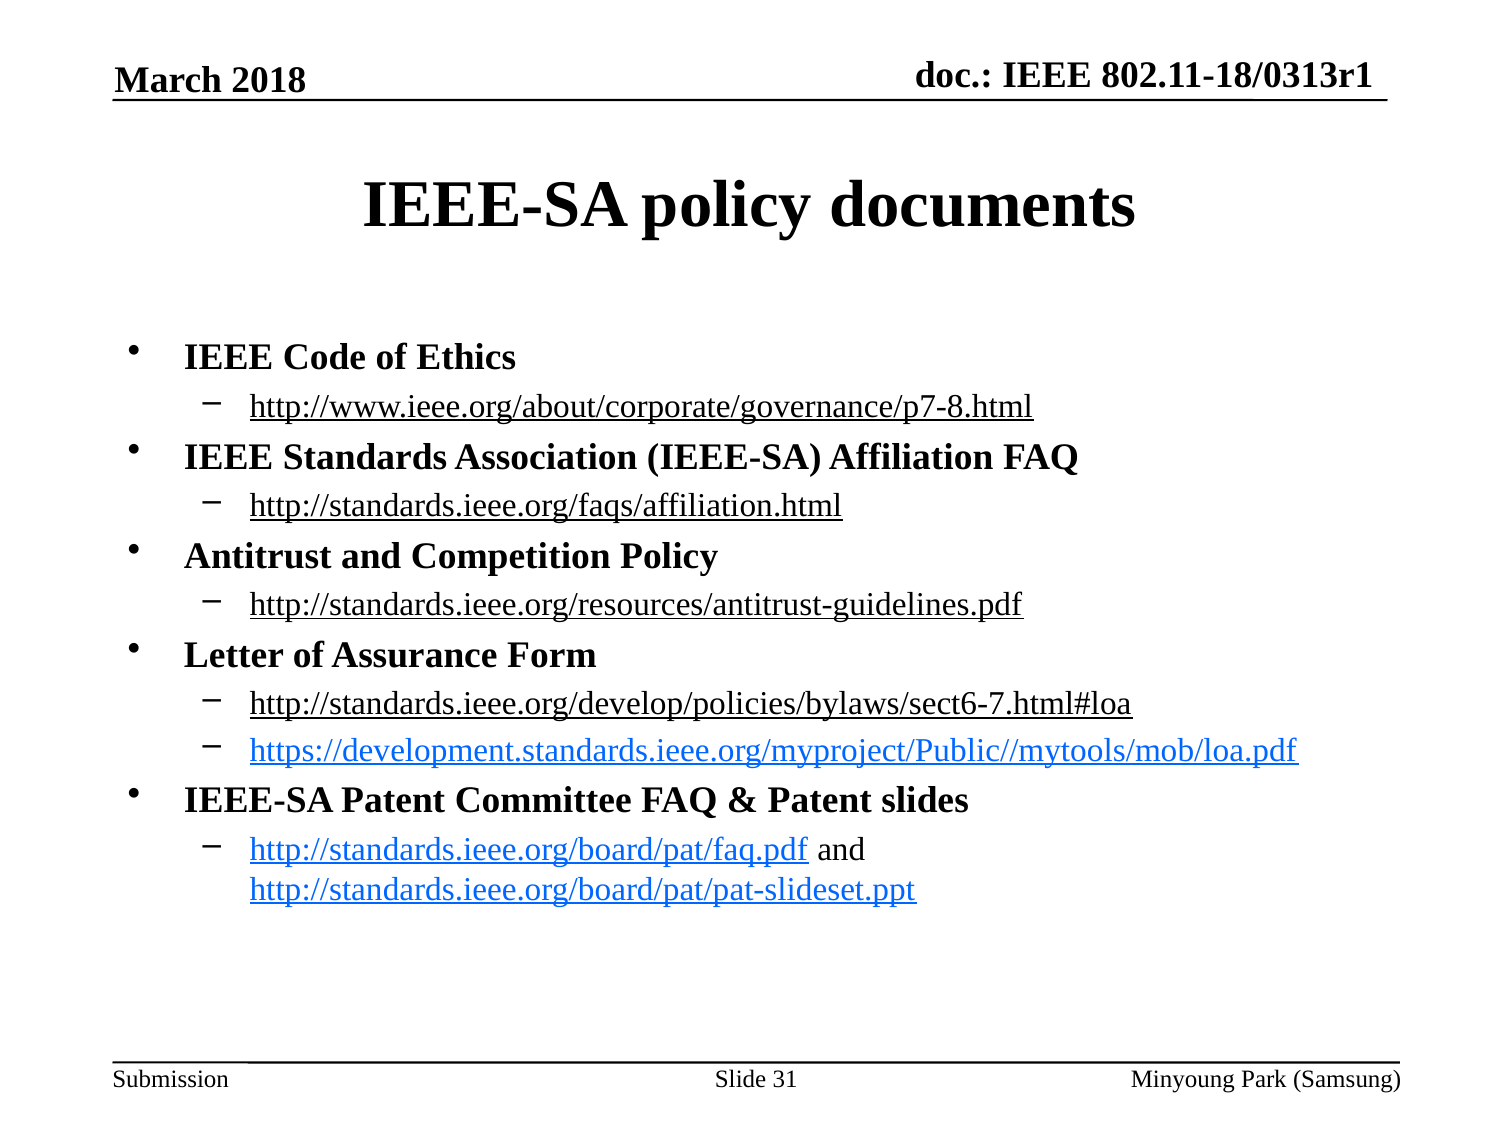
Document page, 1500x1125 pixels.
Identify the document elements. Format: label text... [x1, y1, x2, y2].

list IEEE Code of Ethics http://www.ieee.org/about/corporate/governance/p7-8.html IEEE Standards Association (IEEE-SA) Affiliation FAQ http://standards.ieee.org/faqs/affiliation.html Antitrust and Competition Policy http://standards.ieee.org/resources/antitrust-guidelines.pdf Letter of Assurance Form http://standards.ieee.org/develop/policies/bylaws/sect6-7.html#loa https://development.standards.ieee.org/myproject/Public//mytools/mob/loa.pdf IEEE-SA Patent Committee FAQ & Patent slides http://standards.ieee.org/board/pat/faq.pdf and http://standards.ieee.org/board/pat/pat-slideset.ppt [112, 324, 1388, 1000]
title IEEE-SA policy documents [112, 112, 1388, 288]
footer Minyoung Park (Samsung) [949, 1061, 1402, 1093]
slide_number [114, 54, 335, 101]
slide_number Slide 31 [712, 1061, 800, 1093]
